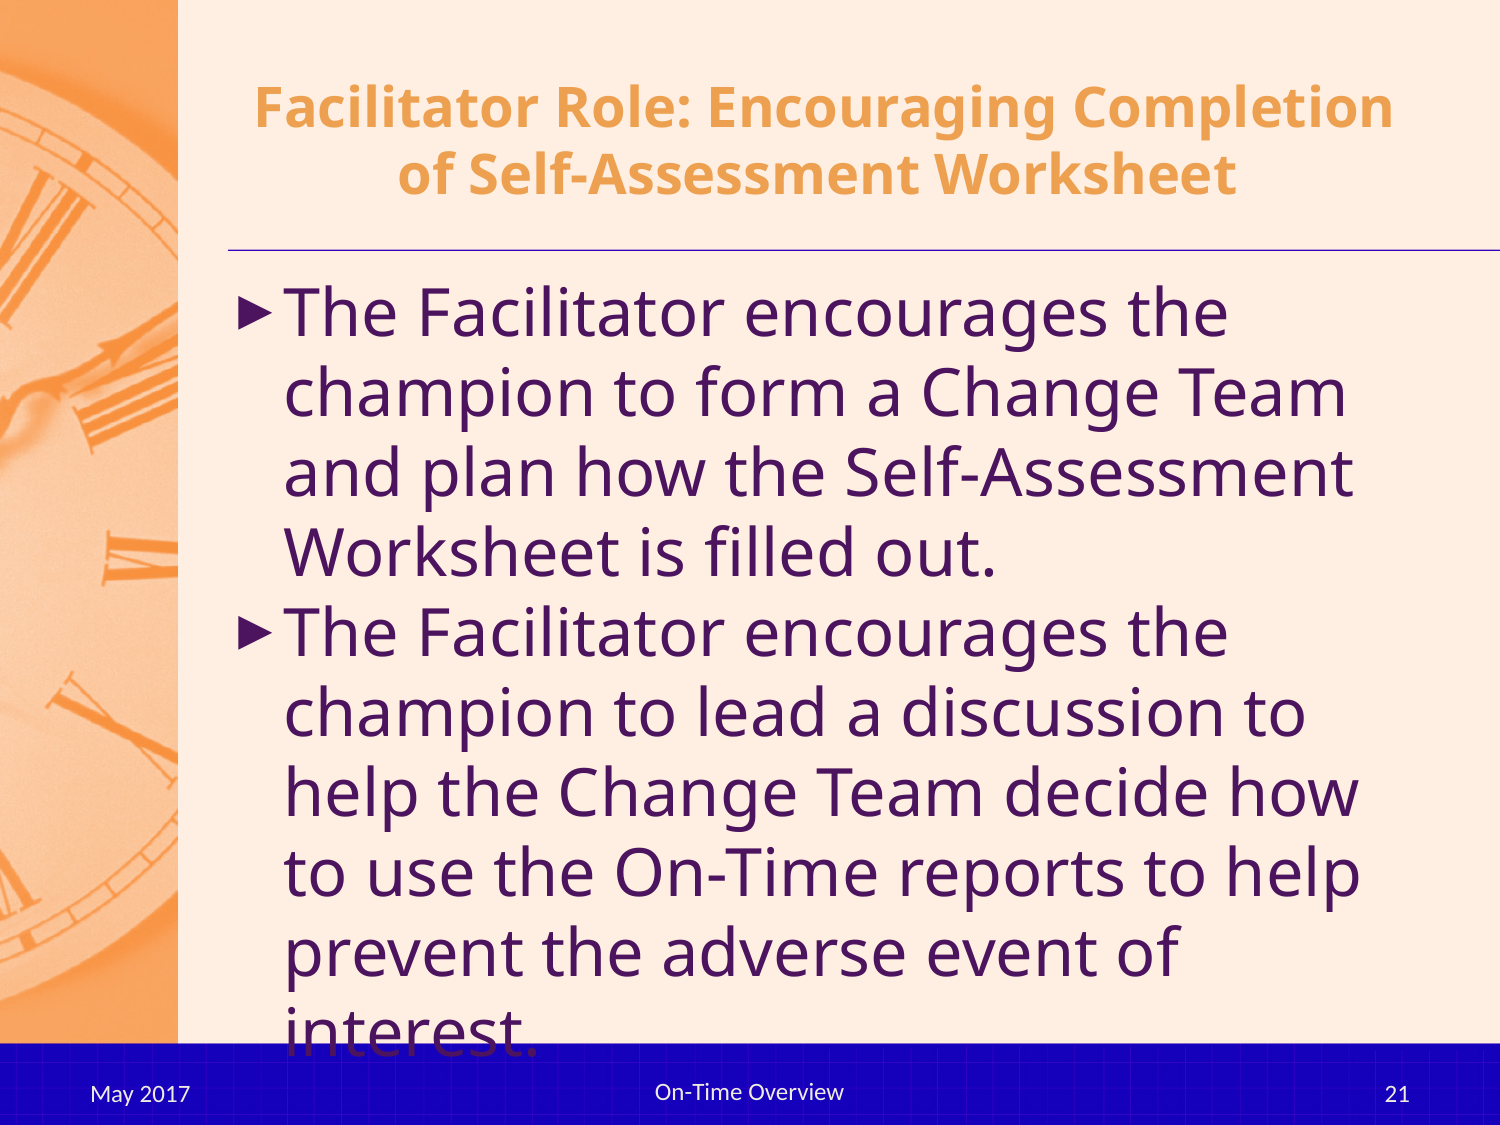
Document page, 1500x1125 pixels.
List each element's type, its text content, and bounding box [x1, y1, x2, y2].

slide_number 21 [1074, 1062, 1425, 1122]
list The Facilitator encourages the champion to form a Change Team and plan how the Self-Assessment Worksheet is filled out. The Facilitator encourages the champion to lead a discussion to help the Change Team decide how to use the On-Time reports to help prevent the adverse event of interest. [212, 262, 1425, 1005]
title Facilitator Role: Encouraging Completion of Self-Assessment Worksheet [225, 45, 1425, 233]
picture [0, 0, 1500, 1125]
footer On-Time Overview [512, 1060, 988, 1121]
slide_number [75, 1062, 425, 1122]
